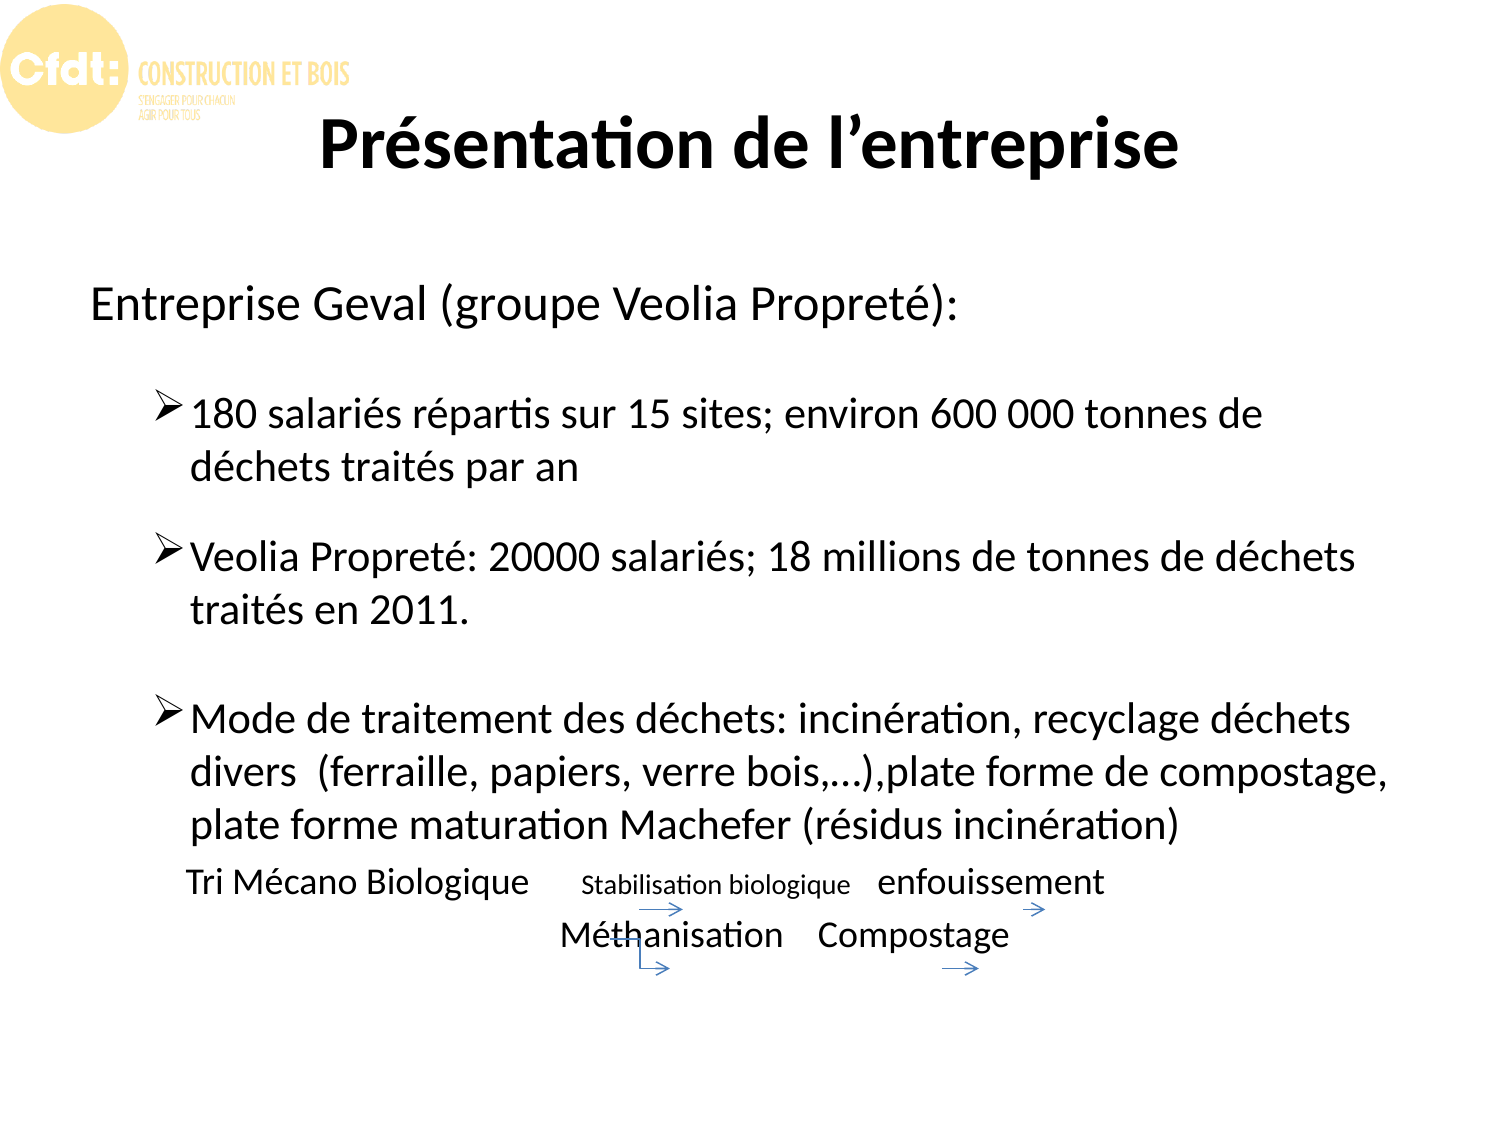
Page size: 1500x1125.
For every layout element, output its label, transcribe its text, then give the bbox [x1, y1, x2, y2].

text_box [609, 938, 671, 969]
list Entreprise Geval (groupe Veolia Propreté): 180 salariés répartis sur 15 sites; environ 600 000 tonnes de déchets traités par an Veolia Propreté: 20000 salariés; 18 millions de tonnes de déchets traités en 2011. Mode de traitement des déchets: incinération, recyclage déchets divers (ferraille, papiers, verre bois,…),plate forme de compostage, plate forme maturation Machefer (résidus incinération) Tri Mécano Biologique Stabilisation biologique enfouissement Méthanisation Compostage [75, 262, 1425, 1050]
title Présentation de l’entreprise [75, 45, 1425, 233]
